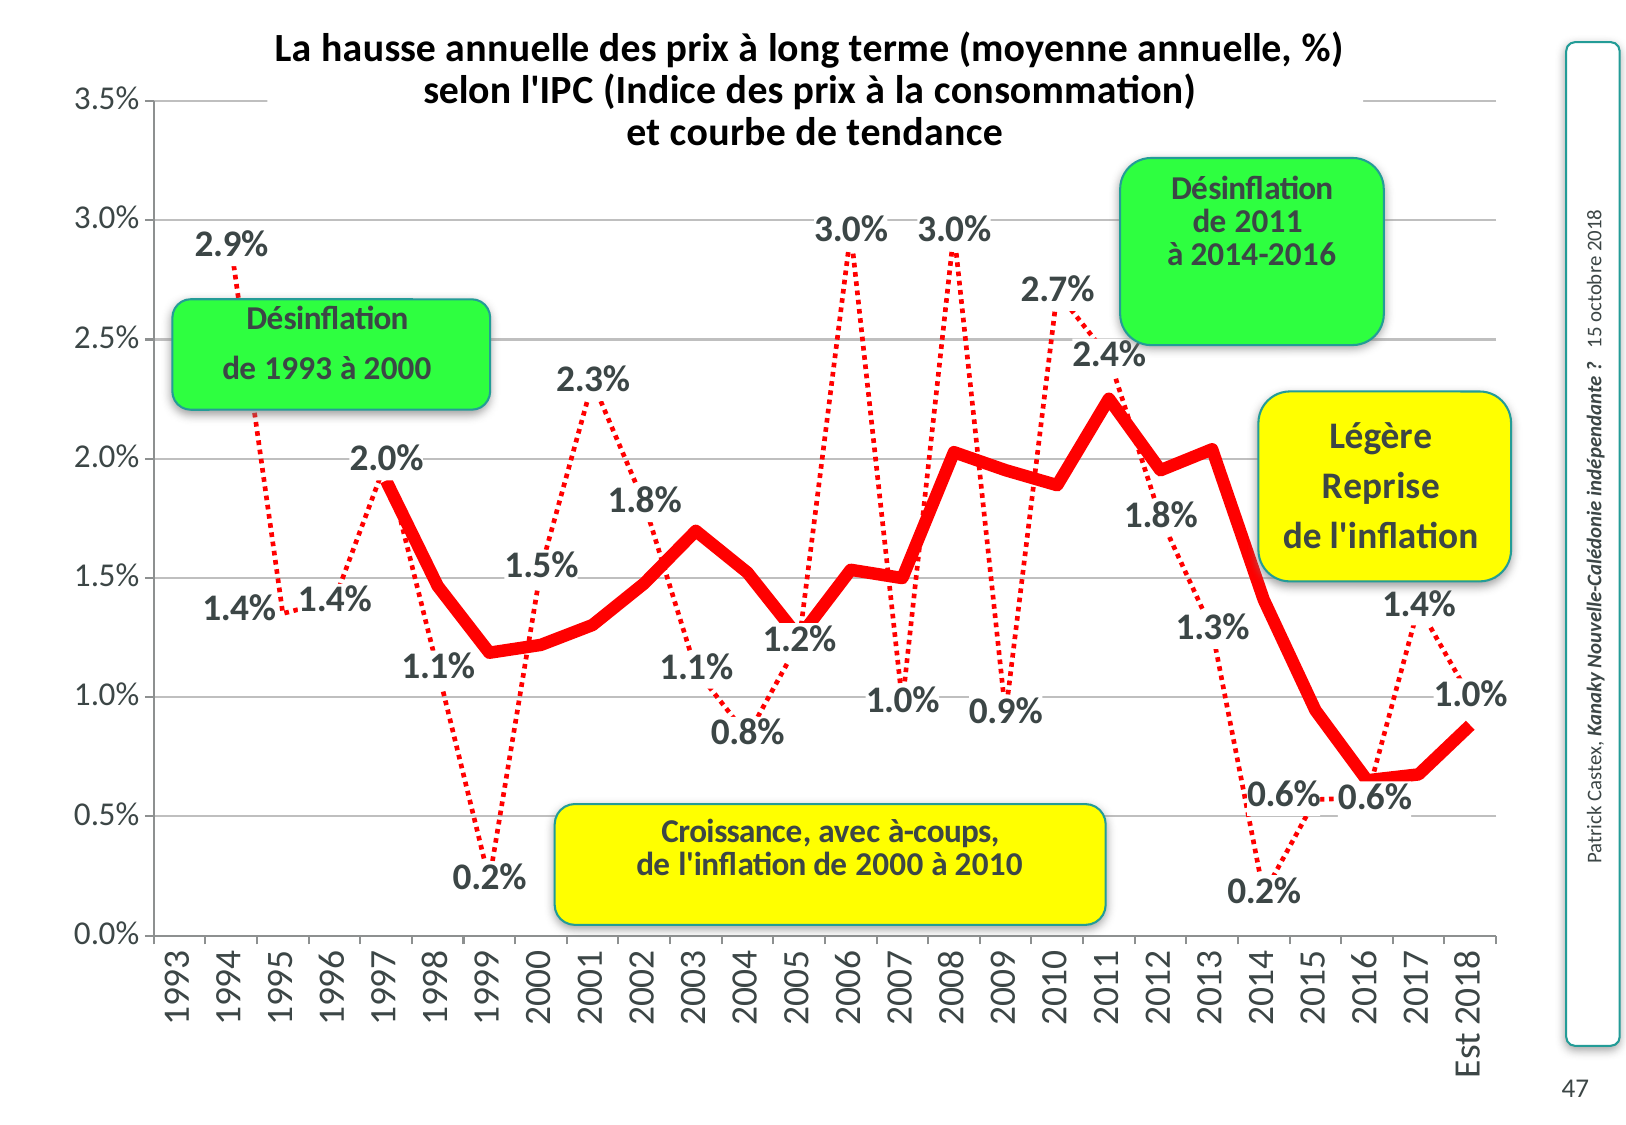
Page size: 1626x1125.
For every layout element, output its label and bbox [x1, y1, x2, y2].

chart [22, 17, 1523, 1095]
